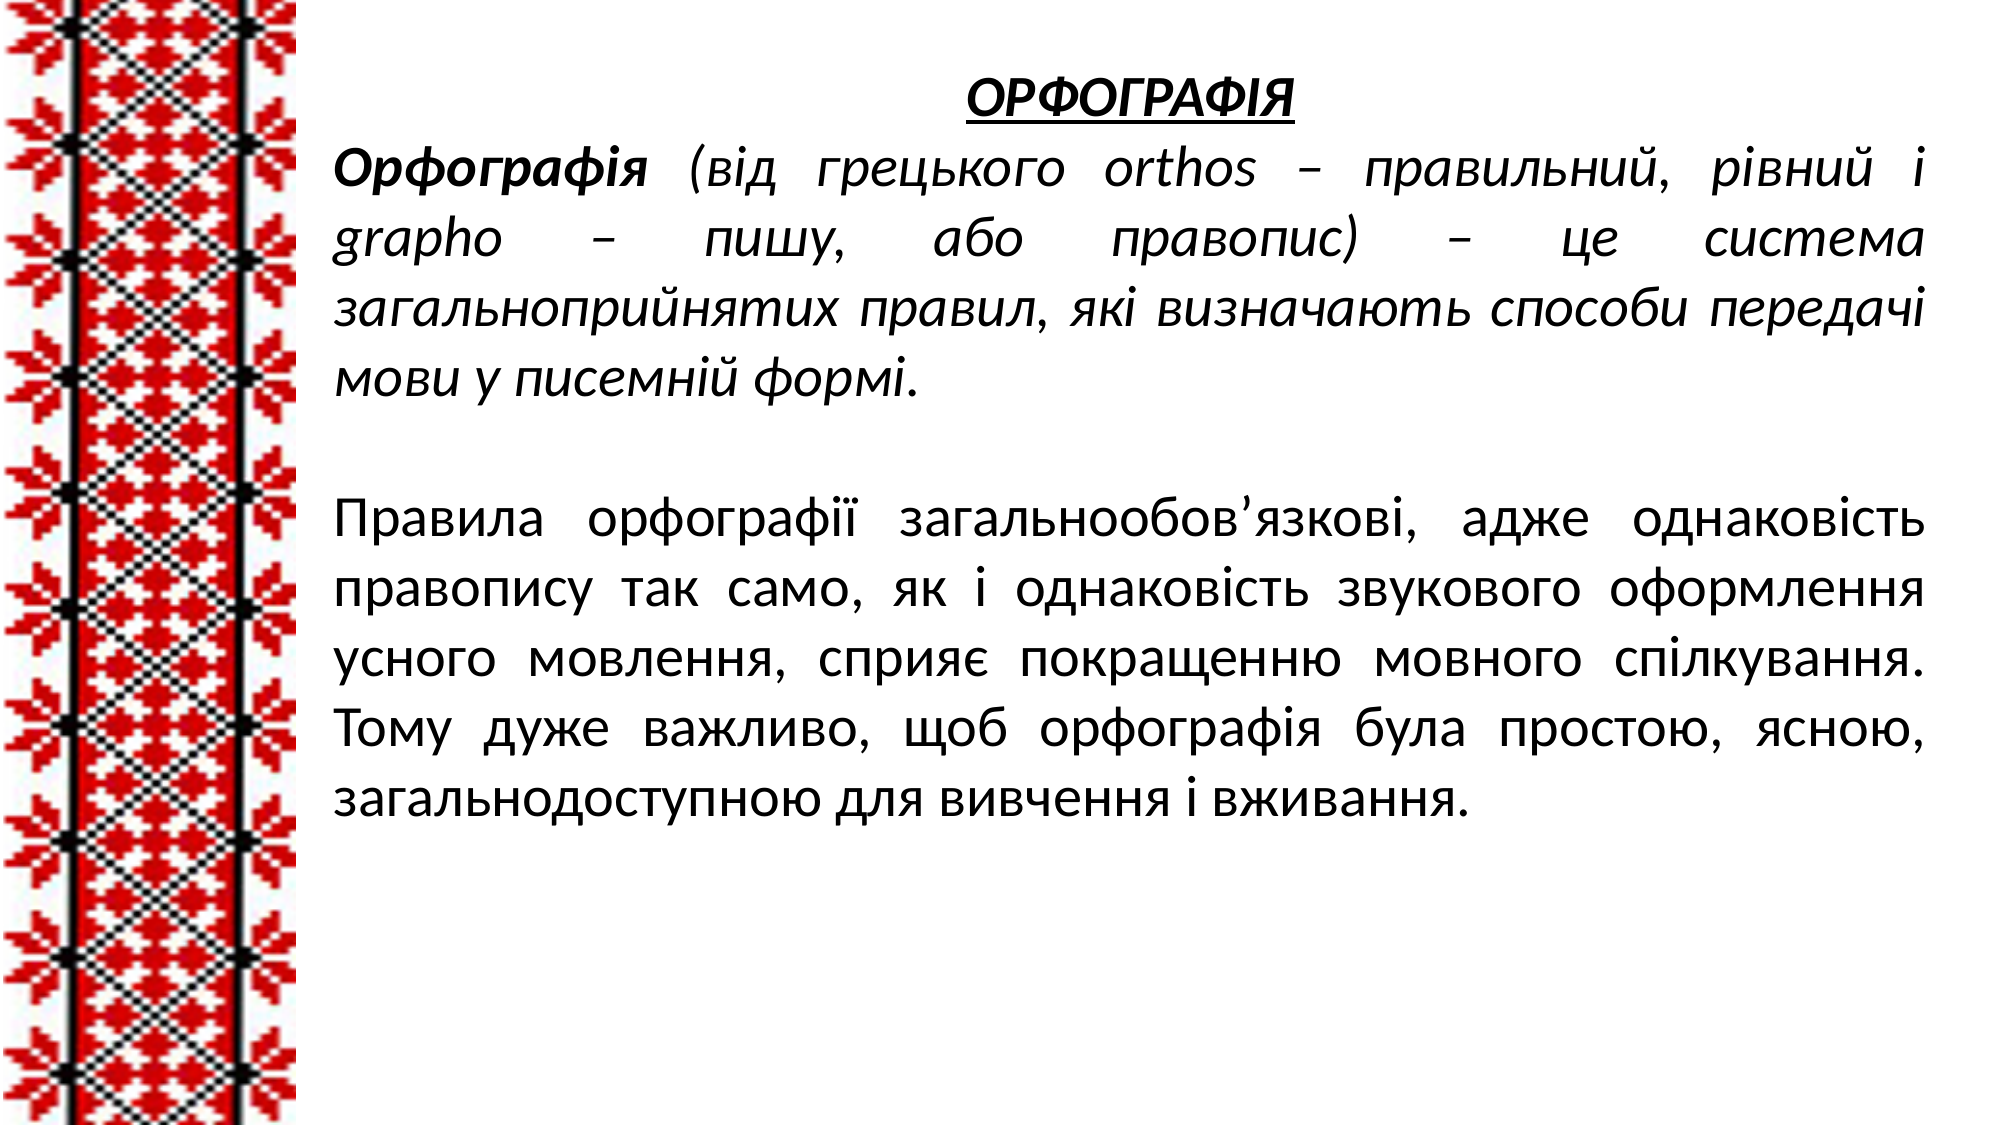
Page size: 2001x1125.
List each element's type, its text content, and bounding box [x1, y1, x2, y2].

text_box ОРФОГРАФІЯ Орфографія (від грецького orthos – правильний, рівний і grapho – пишу, або правопис) – це система загальноприйнятих правил, які визначають способи передачі мови у писемній формі. Правила орфографії загальнообов’язкові, адже однаковість правопису так само, як і однаковість звукового оформлення усного мовлення, сприяє покращенню мовного спілкування. Тому дуже важливо, щоб орфографія була простою, ясною, загальнодоступною для вивчення і вживання. [319, 50, 1942, 836]
picture [3, 0, 296, 1125]
